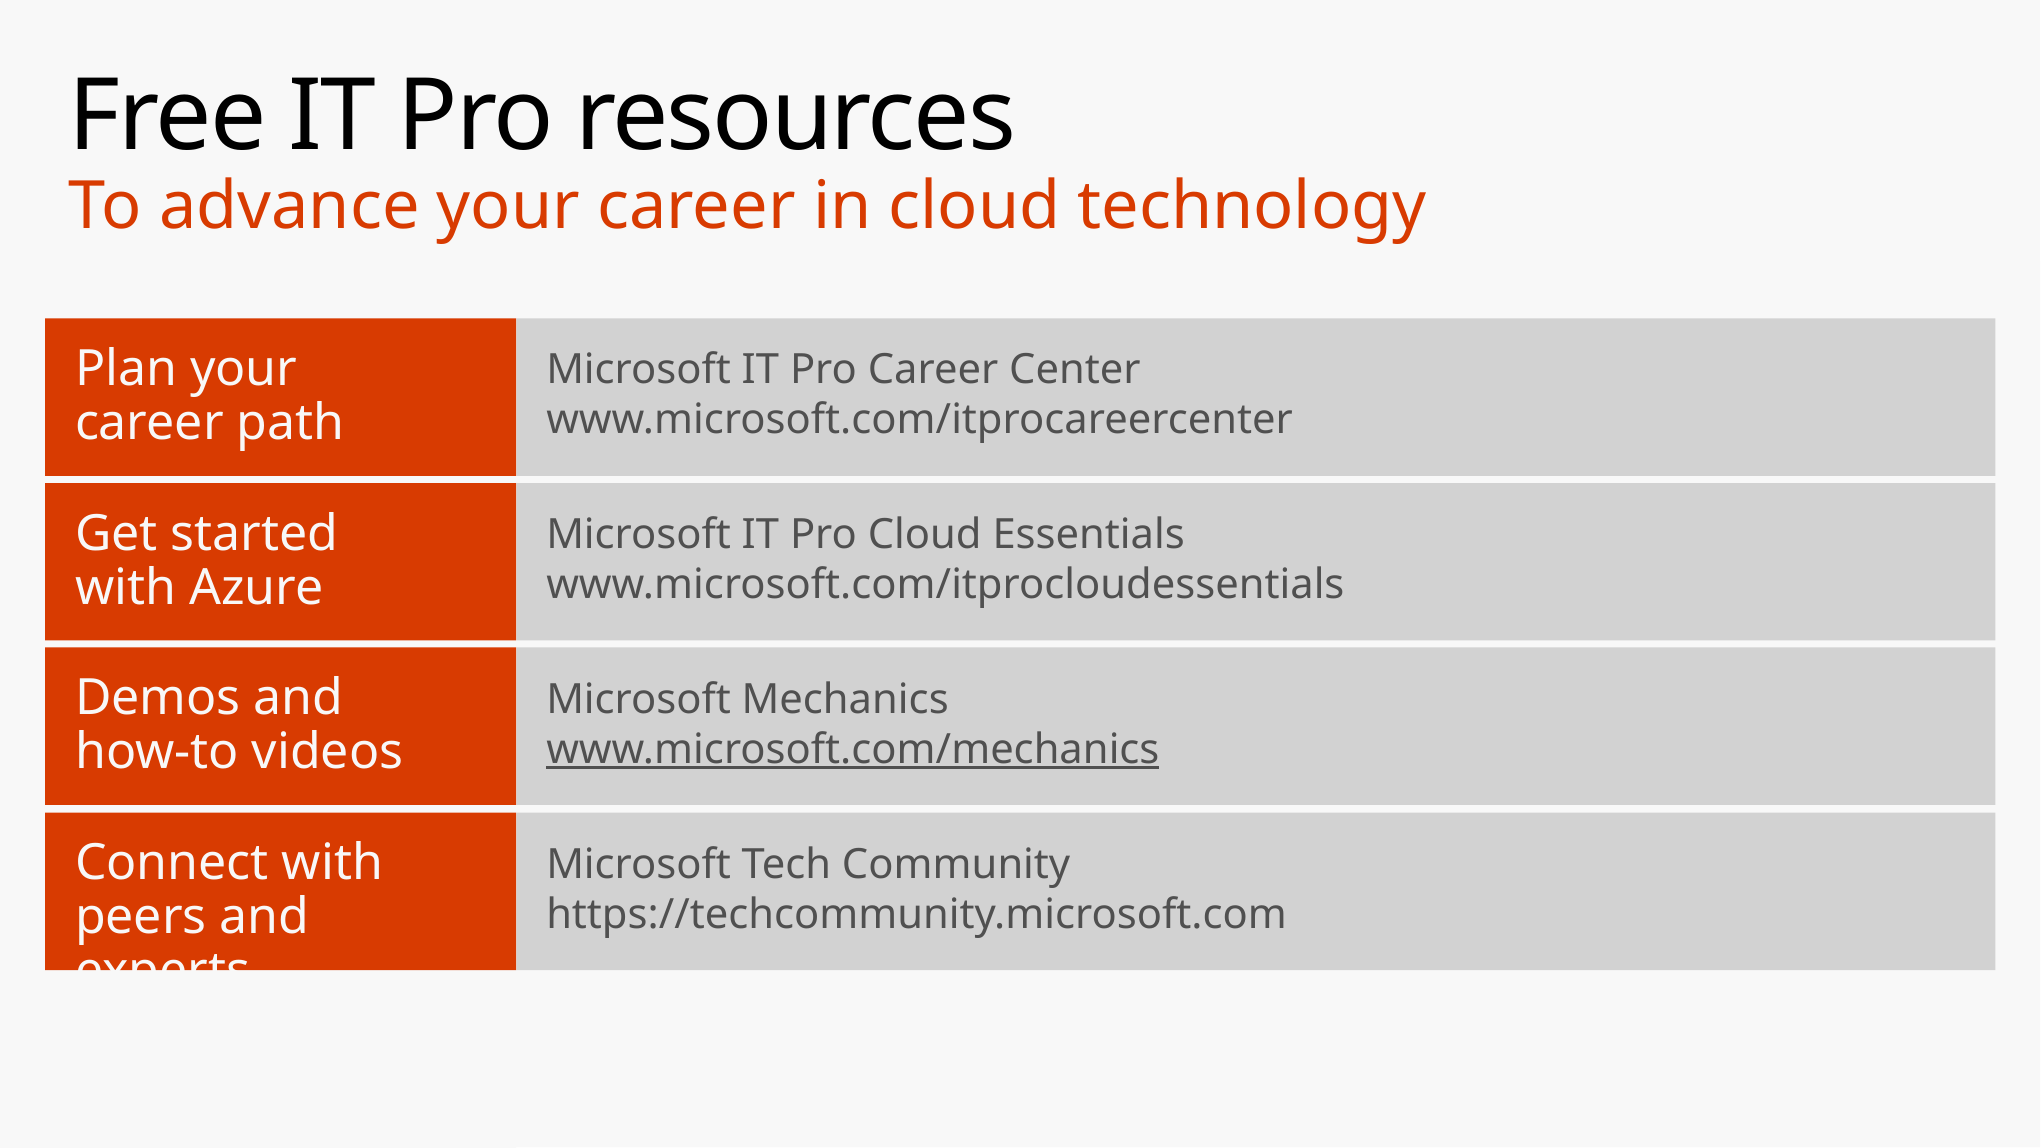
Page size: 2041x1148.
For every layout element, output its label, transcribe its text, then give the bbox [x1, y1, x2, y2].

text_box [0, 248, 517, 1148]
text_box Microsoft Tech Community https://techcommunity.microsoft.com [517, 812, 1996, 971]
text_box Plan your career path [44, 317, 517, 477]
text_box Demos and how-to videos [44, 647, 517, 806]
title Free IT Pro resources To advance your career in cloud technology [45, 48, 1996, 199]
text_box Get started with Azure [44, 482, 517, 641]
text_box Connect with peers and experts [44, 812, 517, 971]
text_box Microsoft Mechanics www.microsoft.com/mechanics [517, 647, 1996, 806]
text_box [517, 260, 2041, 1148]
text_box Microsoft IT Pro Cloud Essentials www.microsoft.com/itprocloudessentials [517, 482, 1996, 641]
text_box Microsoft IT Pro Career Center www.microsoft.com/itprocareercenter [517, 317, 1996, 477]
